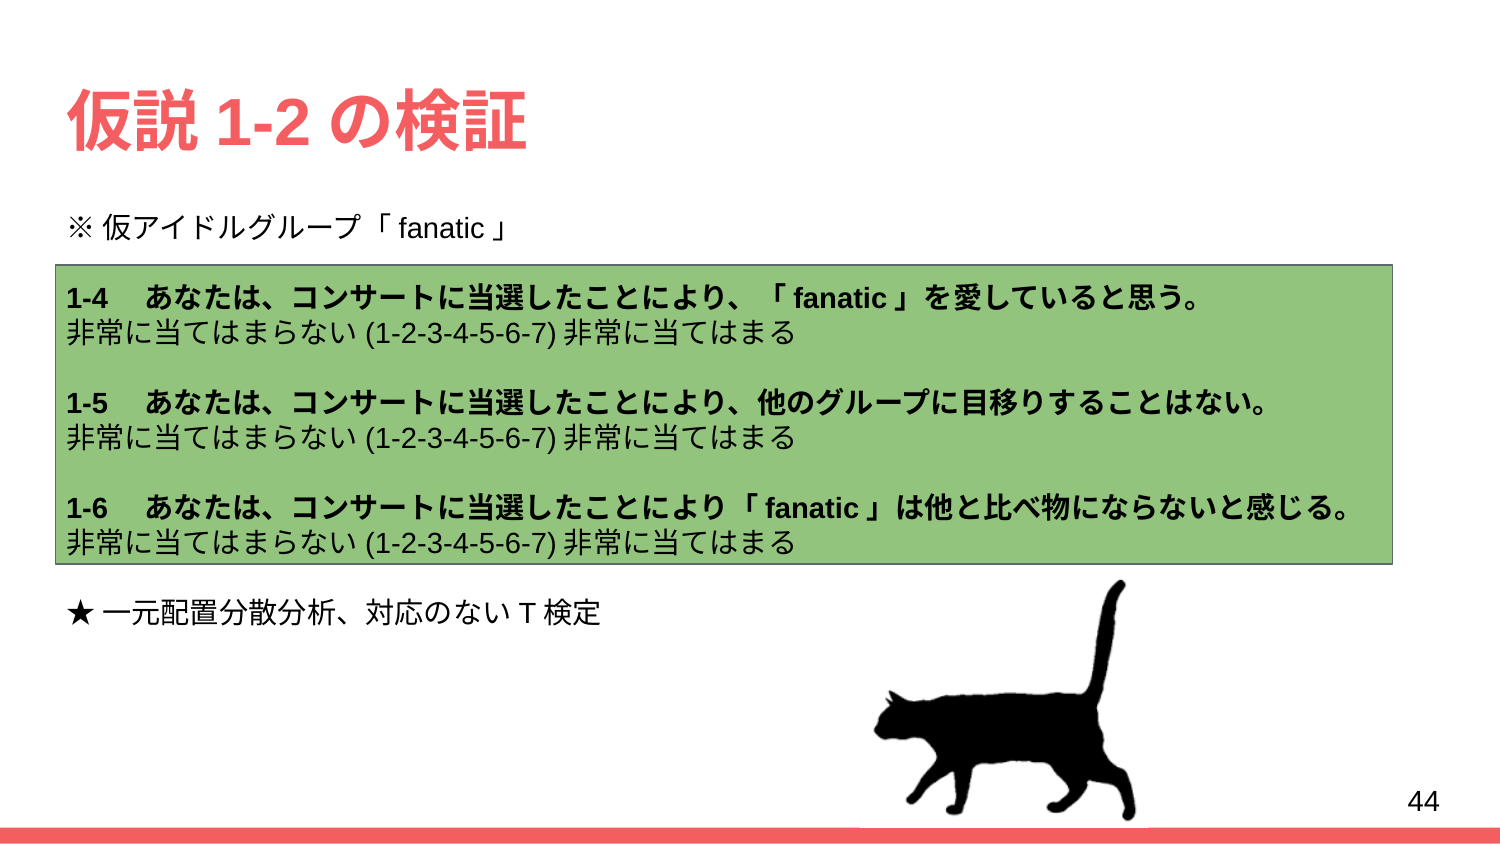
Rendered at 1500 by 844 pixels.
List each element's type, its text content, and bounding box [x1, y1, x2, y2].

title 仮説1-2の検証 [51, 64, 1449, 167]
slide_number 44 [1392, 767, 1483, 833]
list ※仮アイドルグループ「fanatic」 1-4 あなたは、コンサートに当選したことにより、「fanatic」を愛していると思う。 非常に当てはまらない(1-2-3-4-5-6-7)非常に当てはまる 1-5 あなたは、コンサートに当選したことにより、他のグループに目移りすることはない。 非常に当てはまらない(1-2-3-4-5-6-7)非常に当てはまる 1-6 あなたは、コンサートに当選したことにより「fanatic」は他と比べ物にならないと感じる。 非常に当てはまらない(1-2-3-4-5-6-7)非常に当てはまる ★一元配置分散分析、対応のないT検定 [51, 194, 1449, 750]
picture [859, 574, 1148, 829]
